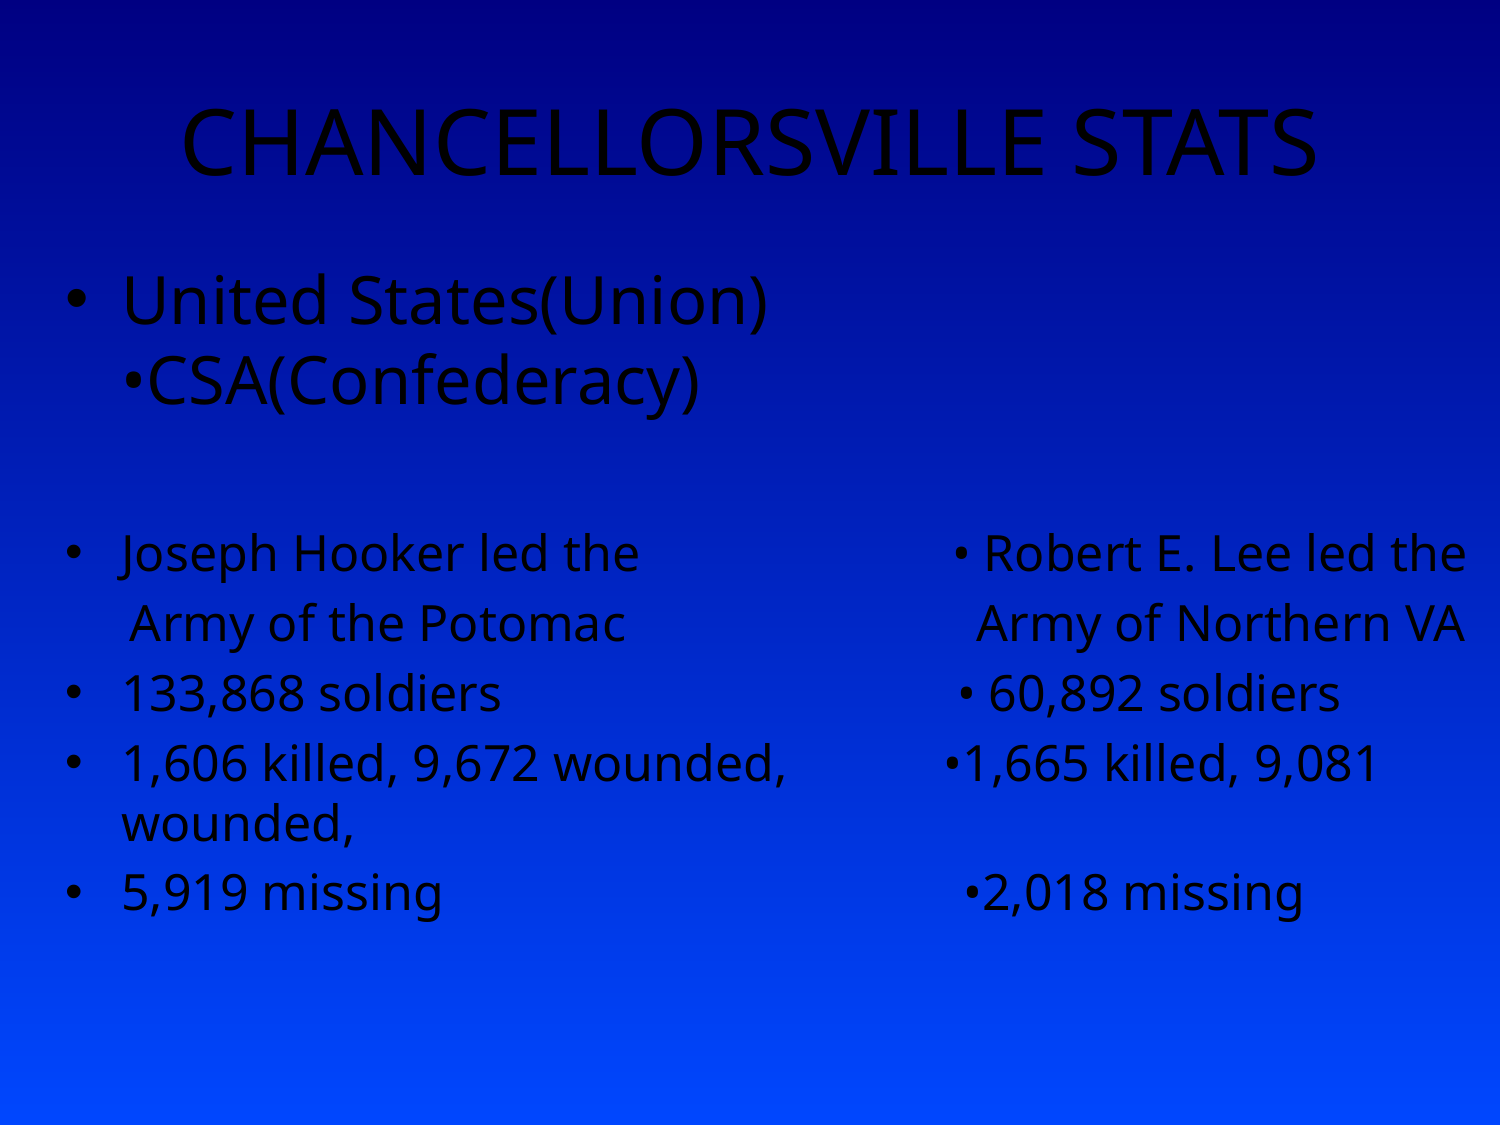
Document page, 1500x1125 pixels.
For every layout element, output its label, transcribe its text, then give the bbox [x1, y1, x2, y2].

title CHANCELLORSVILLE STATS [75, 45, 1425, 233]
text_box United States(Union) •CSA(Confederacy) Joseph Hooker led the • Robert E. Lee led the Army of the Potomac Army of Northern VA 133,868 soldiers • 60,892 soldiers 1,606 killed, 9,672 wounded, •1,665 killed, 9,081 wounded, 5,919 missing •2,018 missing [50, 249, 1500, 1013]
